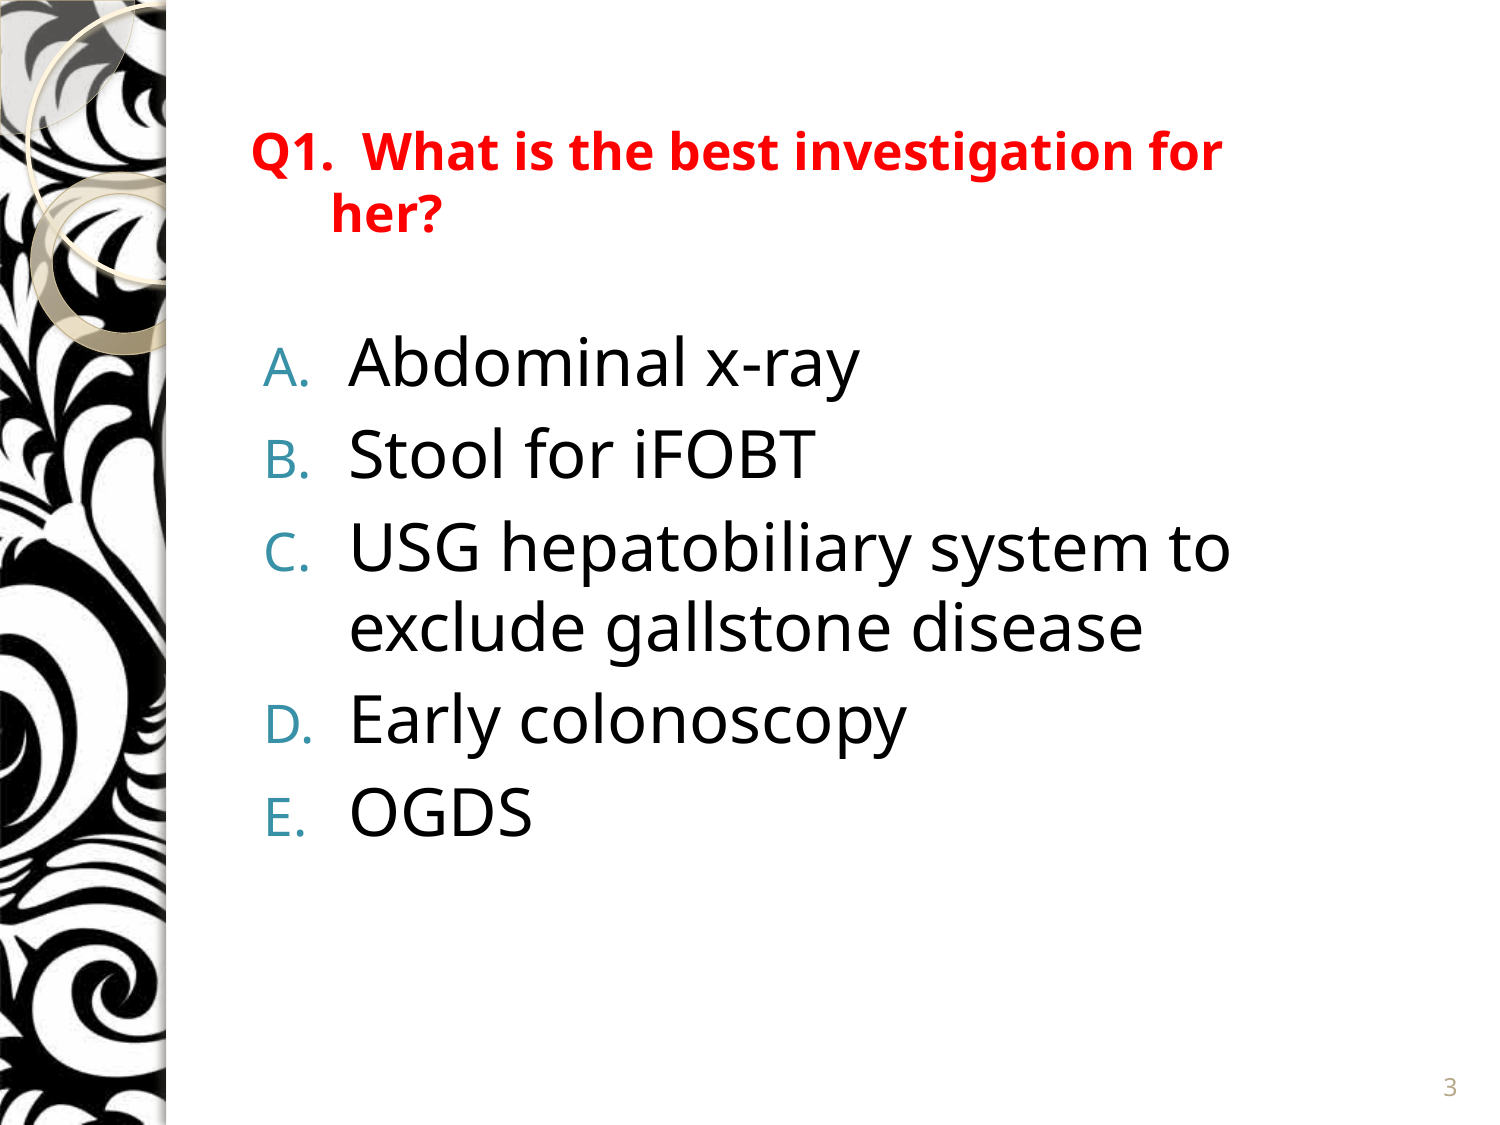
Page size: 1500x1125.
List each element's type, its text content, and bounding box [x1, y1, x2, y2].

list Abdominal x-ray Stool for iFOBT USG hepatobiliary system to exclude gallstone disease Early colonoscopy OGDS [235, 312, 1450, 1100]
picture [0, 134, 166, 1125]
picture [32, 13, 160, 207]
picture [53, 241, 160, 332]
title Q1. What is the best investigation for her? [235, 62, 1466, 250]
picture [62, 195, 160, 280]
slide_number 3 [1413, 1034, 1488, 1113]
picture [136, 0, 164, 4]
